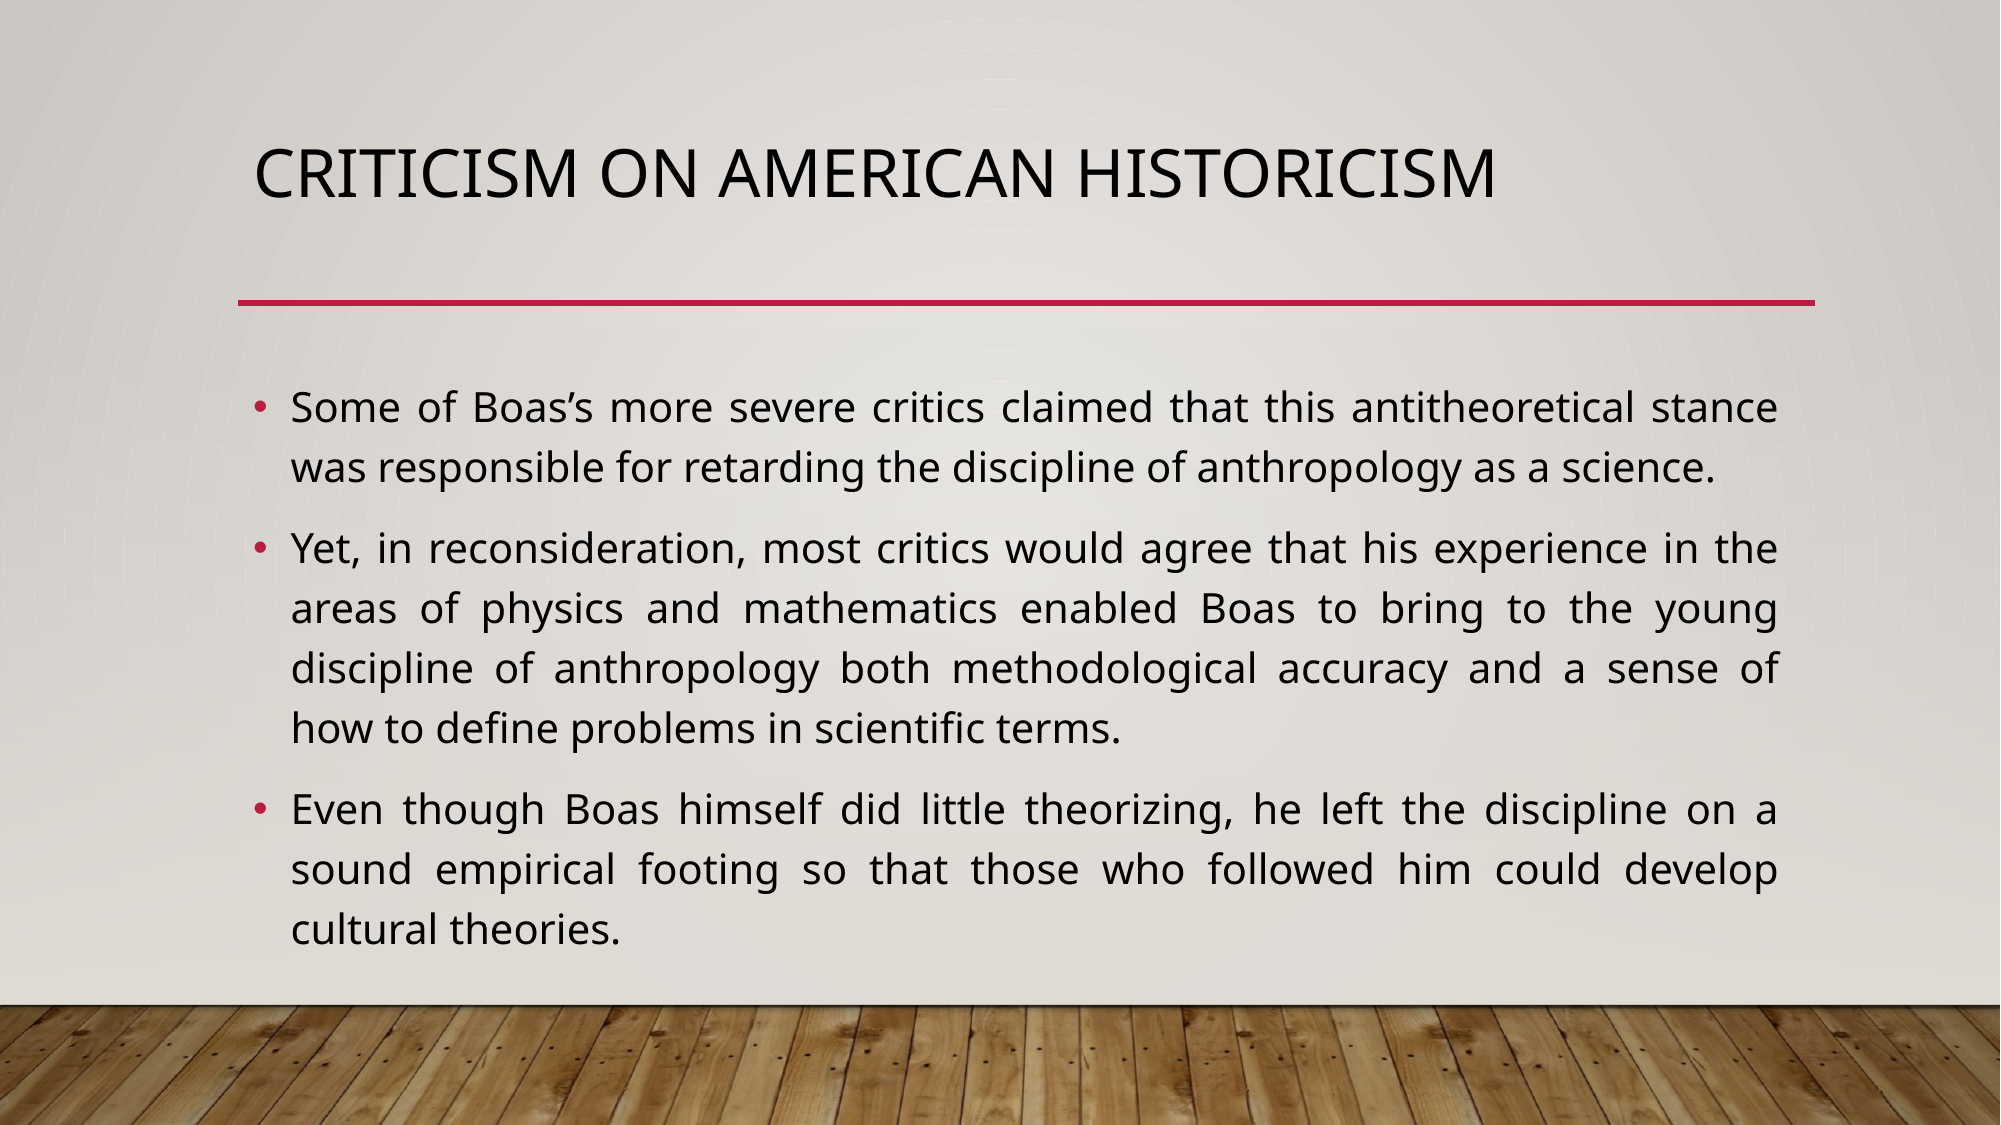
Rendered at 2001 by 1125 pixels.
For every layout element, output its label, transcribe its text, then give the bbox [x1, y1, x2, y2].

list Some of Boas’s more severe critics claimed that this antitheoretical stance was responsible for retarding the discipline of anthropology as a science. Yet, in reconsideration, most critics would agree that his experience in the areas of physics and mathematics enabled Boas to bring to the young discipline of anthropology both methodological accuracy and a sense of how to define problems in scientific terms. Even though Boas himself did little theorizing, he left the discipline on a sound empirical footing so that those who followed him could develop cultural theories. [238, 363, 1795, 930]
picture [0, 1005, 2000, 1125]
title Criticism on American Historicism [238, 131, 1814, 305]
